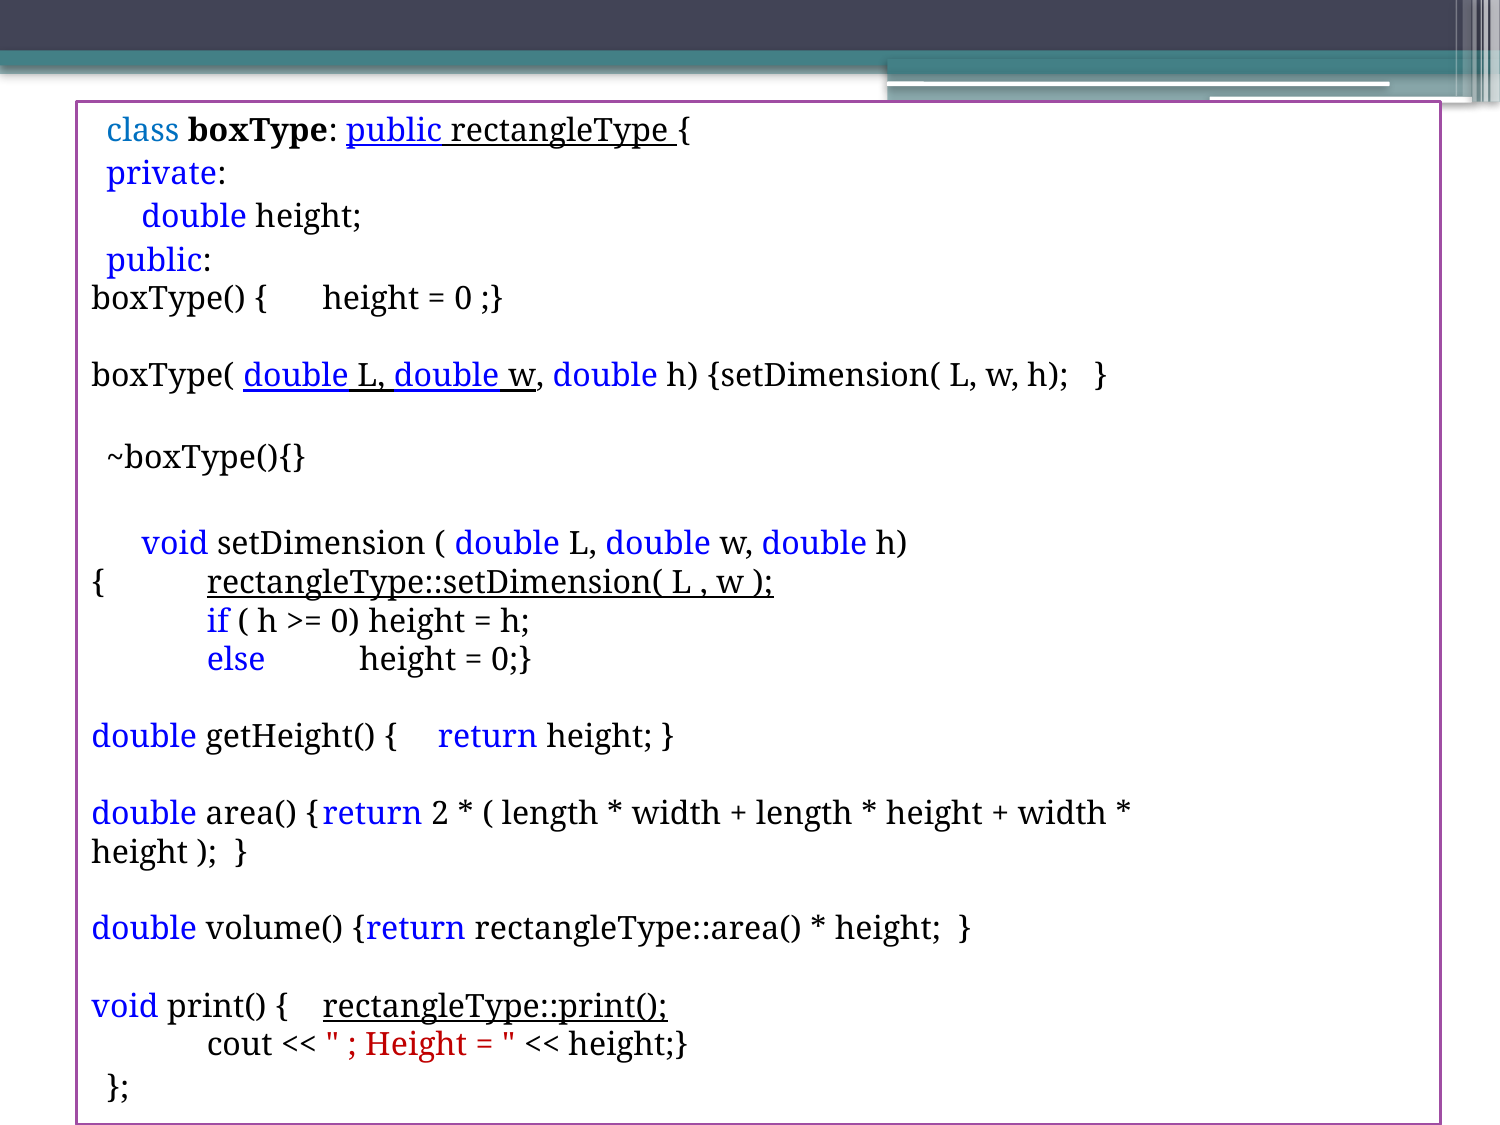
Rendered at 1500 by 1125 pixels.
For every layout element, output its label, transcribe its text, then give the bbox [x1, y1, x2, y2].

text_box class boxType: public rectangleType { private: double height; public: boxType() { height = 0 ;} boxType( double L, double w, double h) {setDimension( L, w, h); } ~boxType(){} void setDimension ( double L, double w, double h) { rectangleType::setDimension( L , w ); if ( h >= 0)‏ height = h; else height = 0;} double getHeight() { return height; } double area() { return 2 * ( length * width + length * height + width * height ); } double volume() {return rectangleType::area() * height; } void print() { rectangleType::print(); cout << " ; Height = " << height;} }; [75, 100, 1442, 1125]
